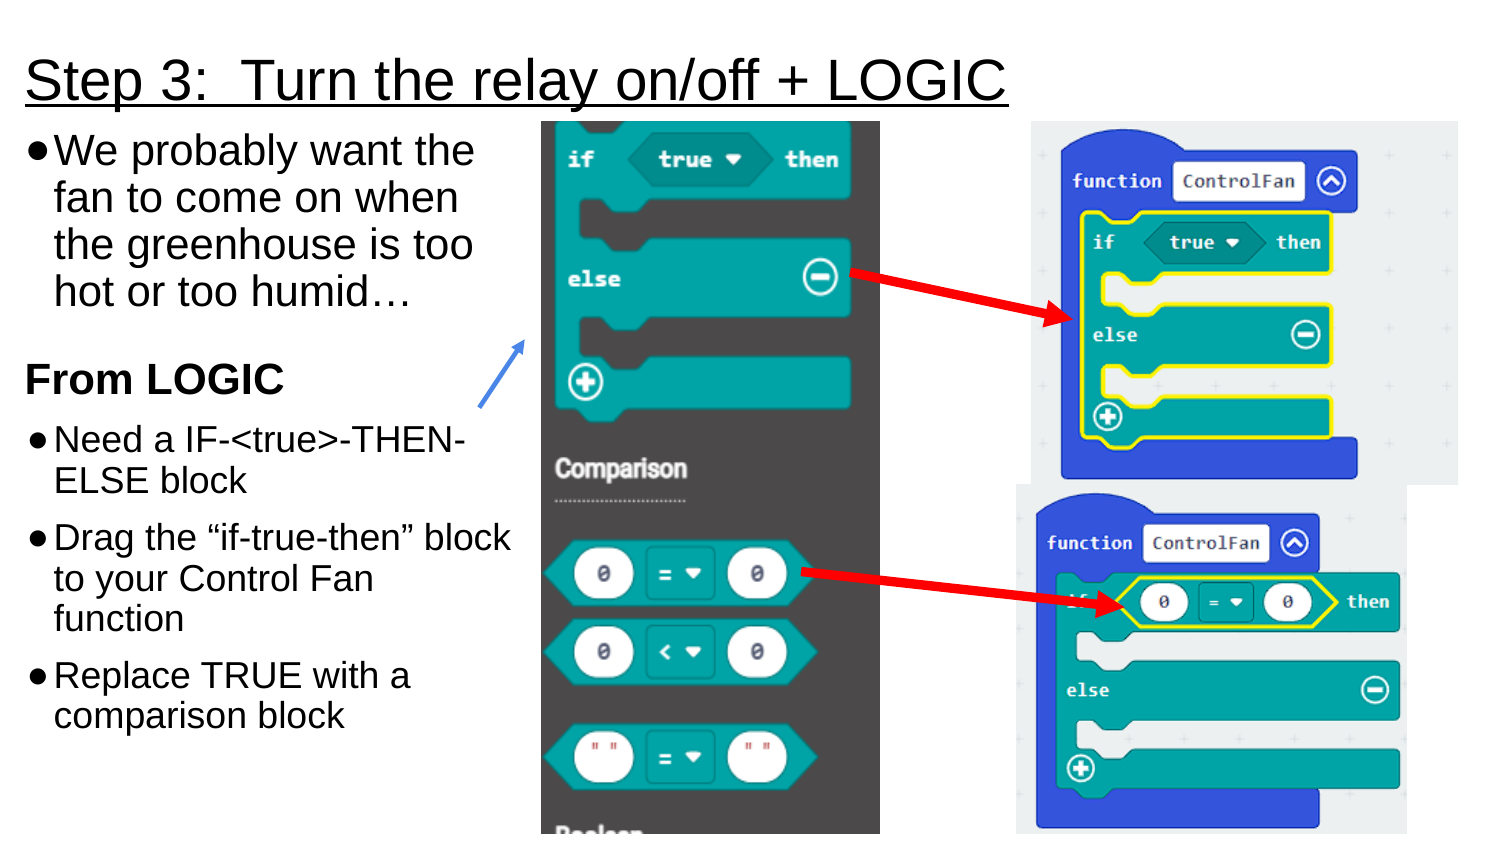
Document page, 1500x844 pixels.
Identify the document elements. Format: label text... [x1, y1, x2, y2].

title Step 3: Turn the relay on/off + LOGIC [13, 0, 1308, 164]
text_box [849, 271, 1074, 320]
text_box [478, 339, 525, 408]
picture [1016, 121, 1459, 834]
picture [541, 121, 880, 834]
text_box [800, 571, 1125, 608]
list We probably want the fan to come on when the greenhouse is too hot or too humid… From LOGIC Need a IF-<true>-THEN-ELSE block Drag the “if-true-then” block to your Control Fan function Replace TRUE with a comparison block [13, 121, 525, 743]
